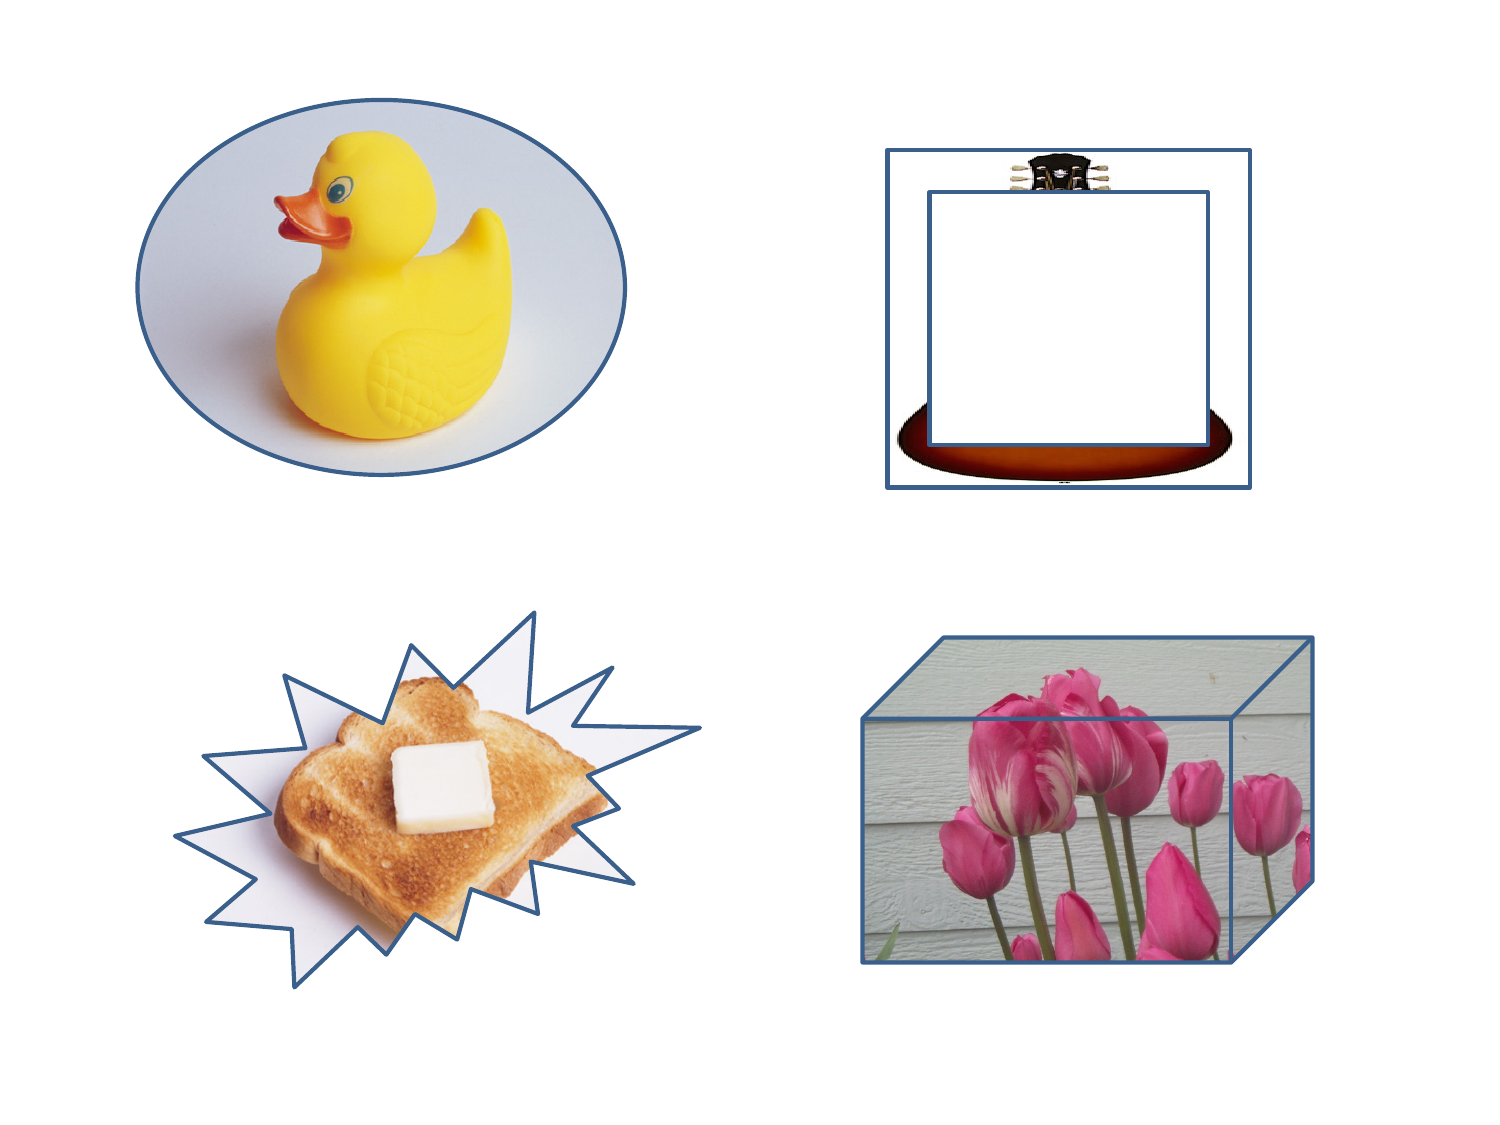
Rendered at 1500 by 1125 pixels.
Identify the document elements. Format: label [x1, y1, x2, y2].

text_box [172, 610, 702, 990]
text_box [135, 97, 628, 478]
text_box [860, 635, 1315, 965]
text_box [885, 148, 1252, 490]
